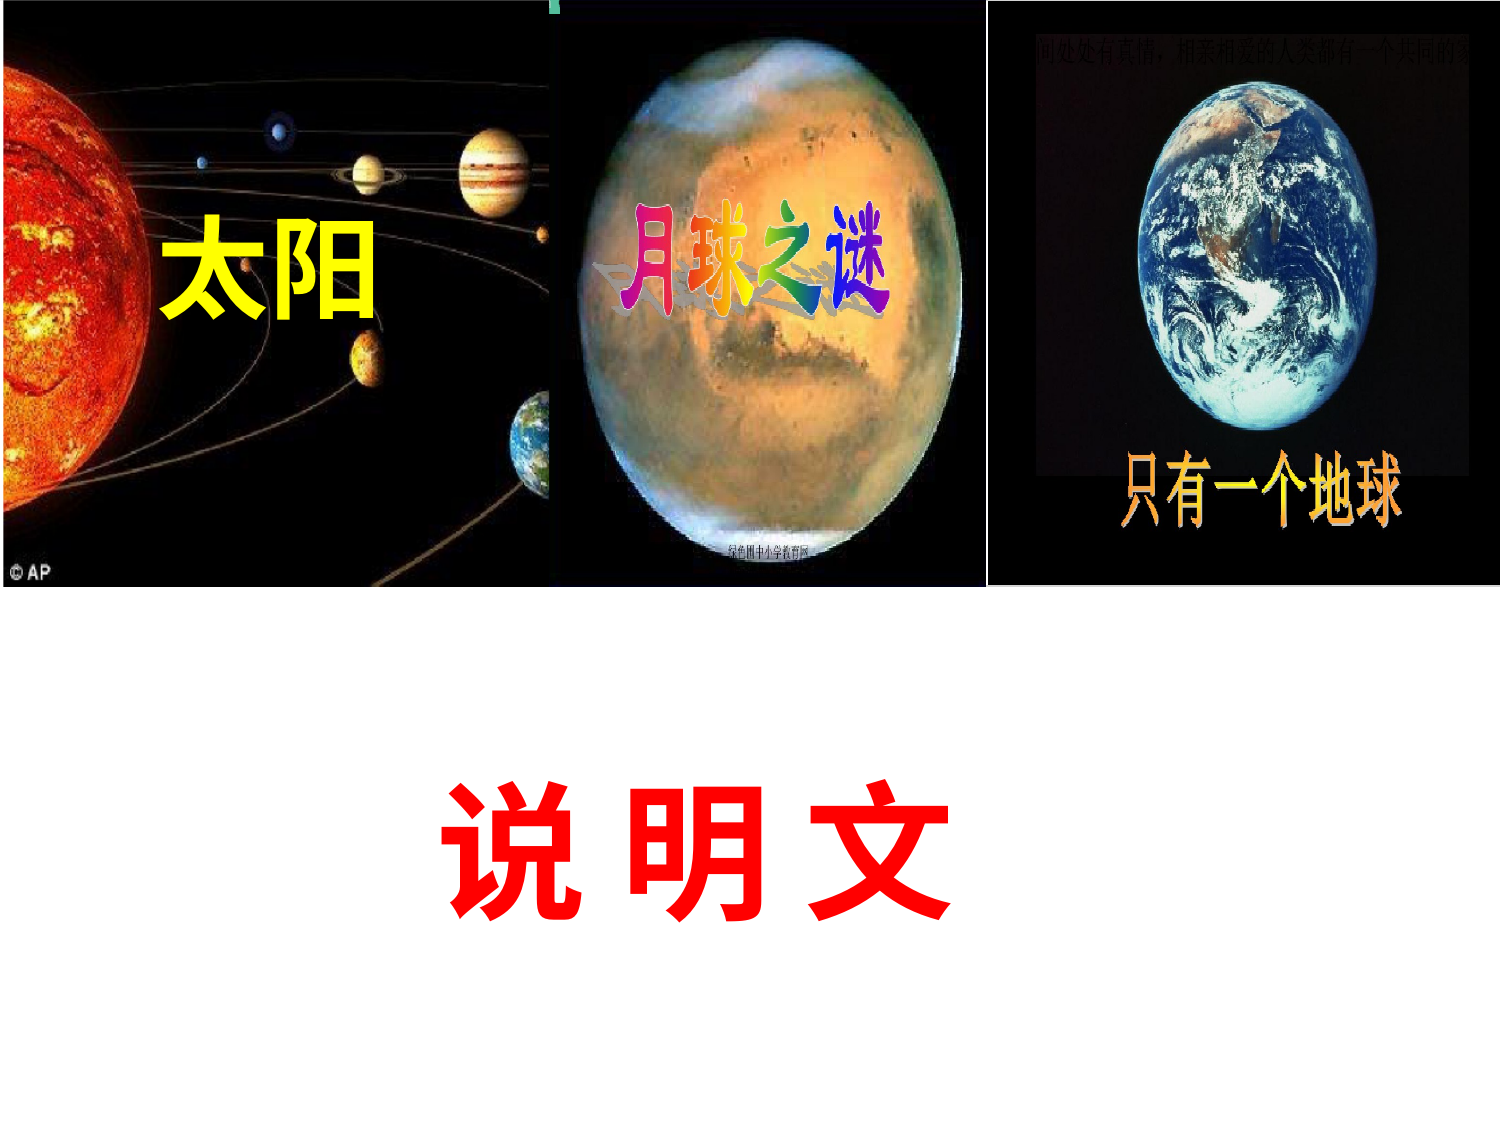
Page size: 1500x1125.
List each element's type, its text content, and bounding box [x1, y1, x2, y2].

picture [550, 0, 1500, 587]
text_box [0, 0, 550, 587]
text_box 说 明 文 [421, 751, 969, 947]
